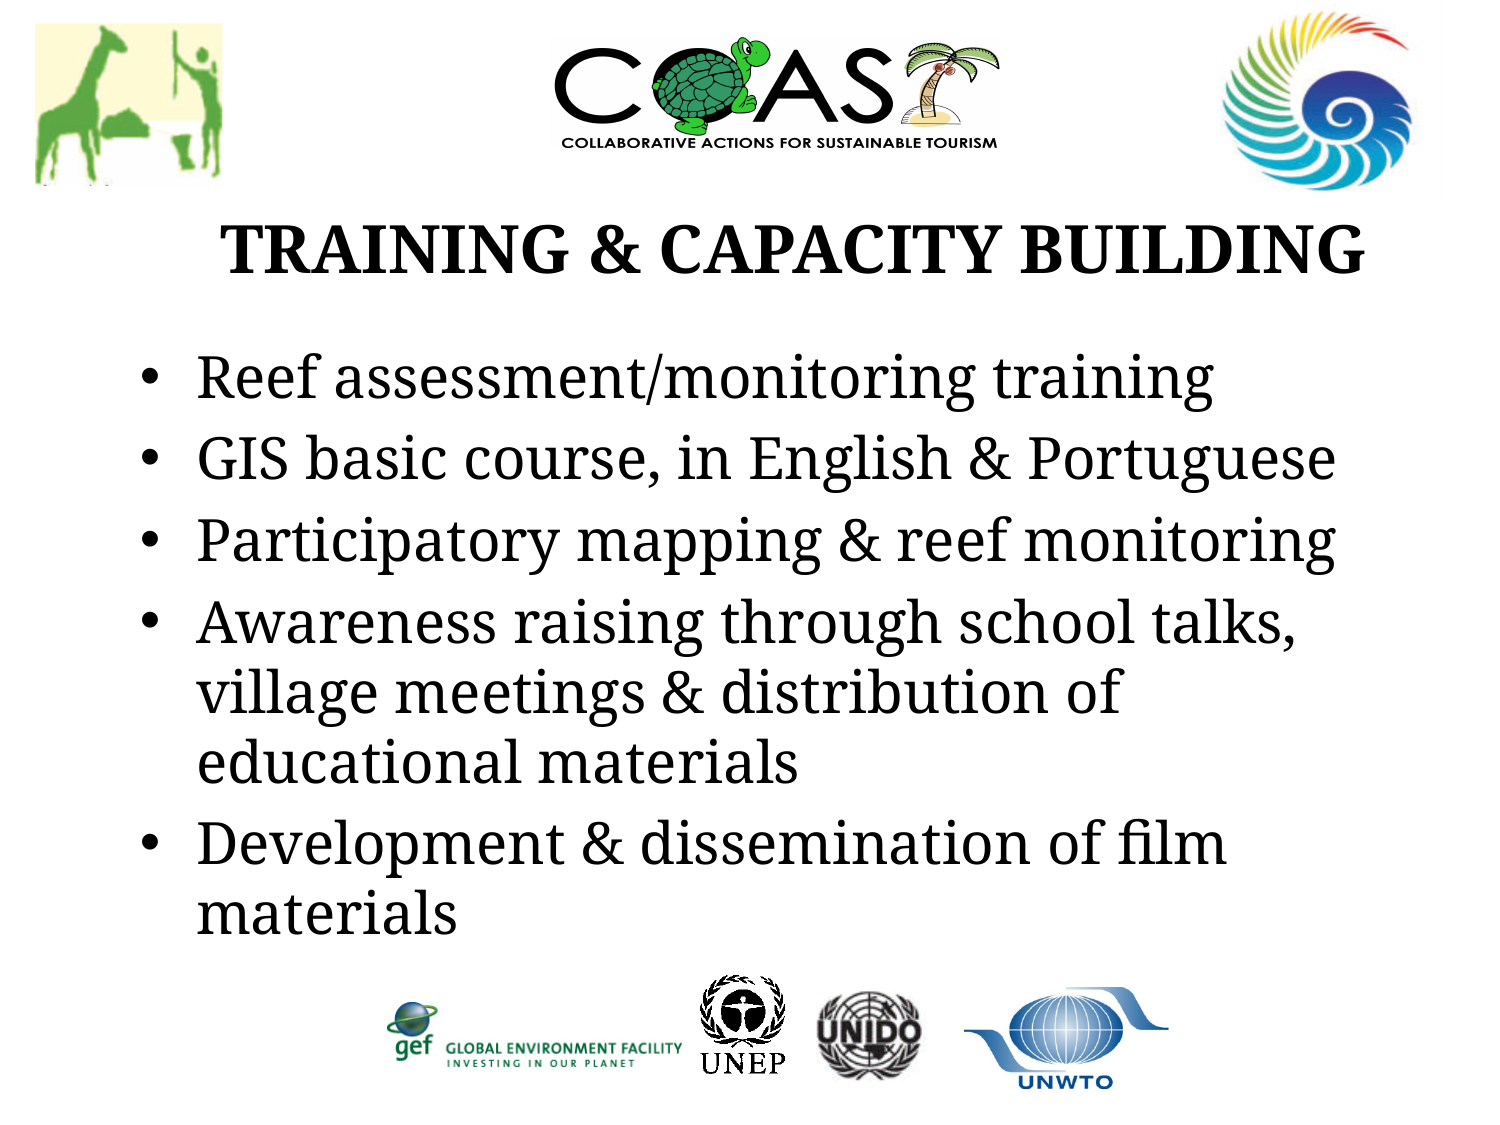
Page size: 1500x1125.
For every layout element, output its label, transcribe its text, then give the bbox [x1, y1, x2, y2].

text_box [70, 292, 1383, 548]
picture [800, 1013, 933, 1082]
text_box [49, 262, 1463, 378]
picture [549, 37, 1000, 148]
picture [387, 1013, 682, 1075]
picture [699, 1013, 786, 1074]
text_box TRAINING & CAPACITY BUILDING Reef assessment/monitoring training GIS basic course, in English & Portuguese Participatory mapping & reef monitoring Awareness raising through school talks, village meetings & distribution of educational materials Development & dissemination of film materials [49, 199, 1463, 262]
picture [962, 1013, 1172, 1107]
picture [1222, 0, 1423, 224]
text_box TRAINING & CAPACITY BUILDING Reef assessment/monitoring training GIS basic course, in English & Portuguese Participatory mapping & reef monitoring Awareness raising through school talks, village meetings & distribution of educational materials Development & dissemination of film materials [49, 378, 1463, 1013]
picture [47, 10, 210, 199]
